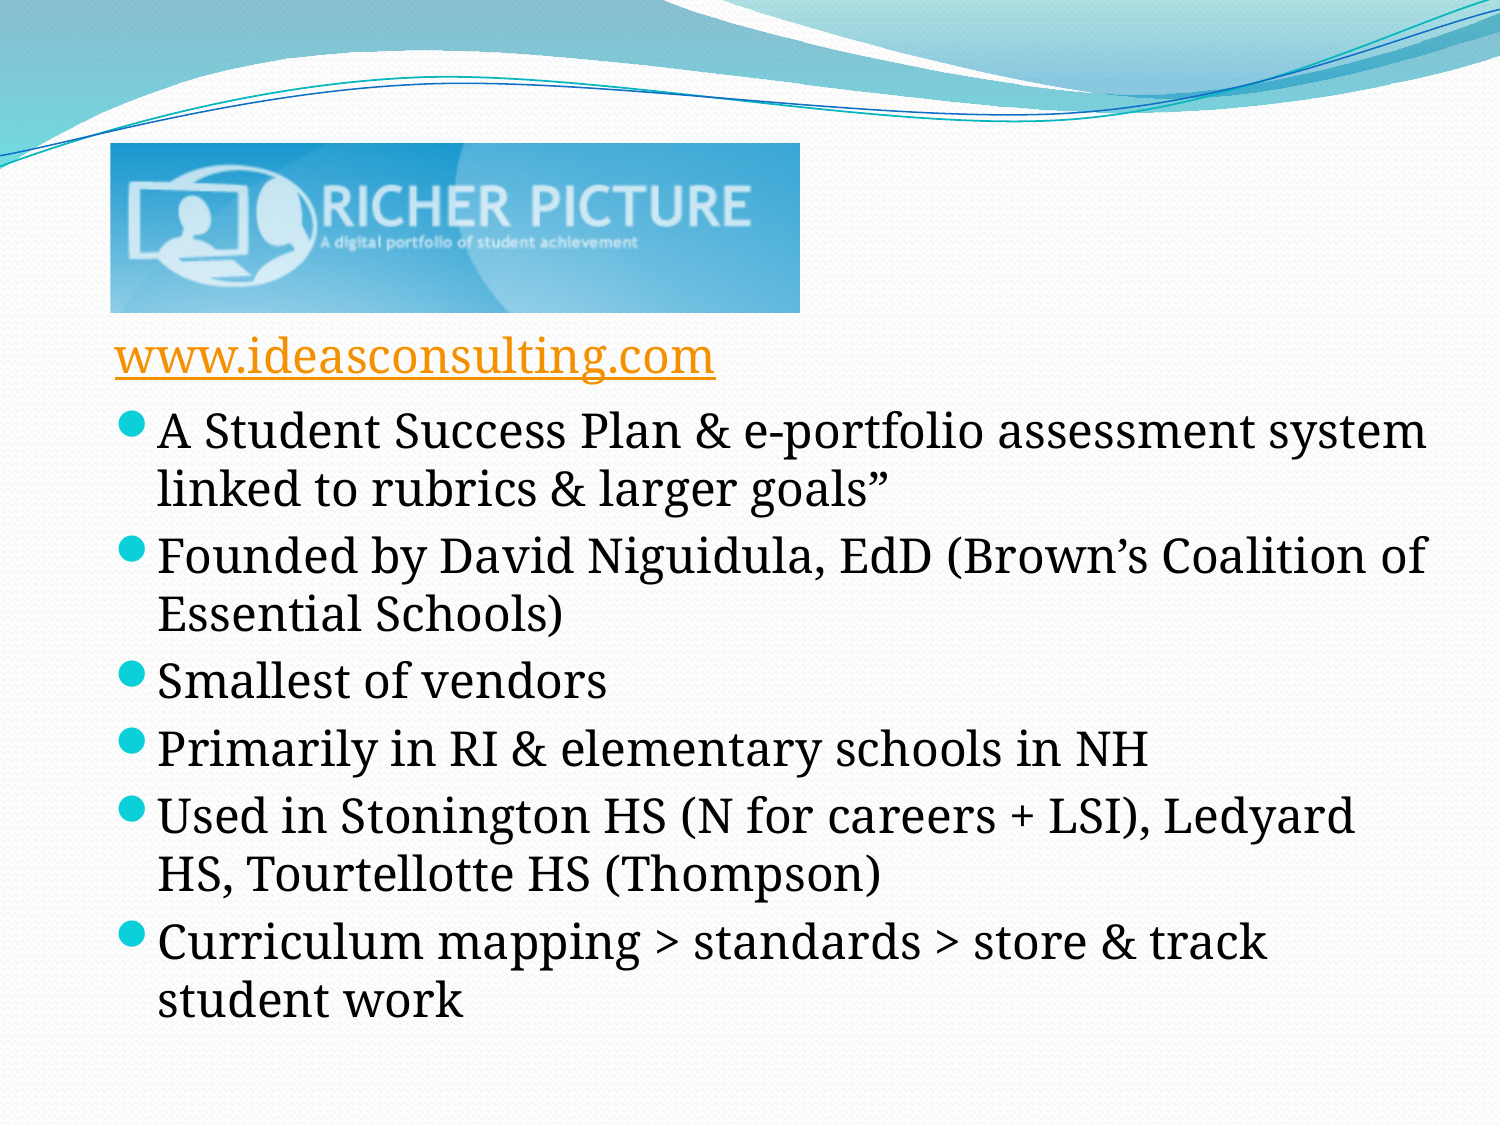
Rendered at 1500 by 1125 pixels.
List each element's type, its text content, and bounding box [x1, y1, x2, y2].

picture [110, 143, 801, 313]
list www.ideasconsulting.com A Student Success Plan & e-portfolio assessment system linked to rubrics & larger goals” Founded by David Niguidula, EdD (Brown’s Coalition of Essential Schools) Smallest of vendors Primarily in RI & elementary schools in NH Used in Stonington HS (N for careers + LSI), Ledyard HS, Tourtellotte HS (Thompson) Curriculum mapping > standards > store & track student work [99, 317, 1450, 1038]
